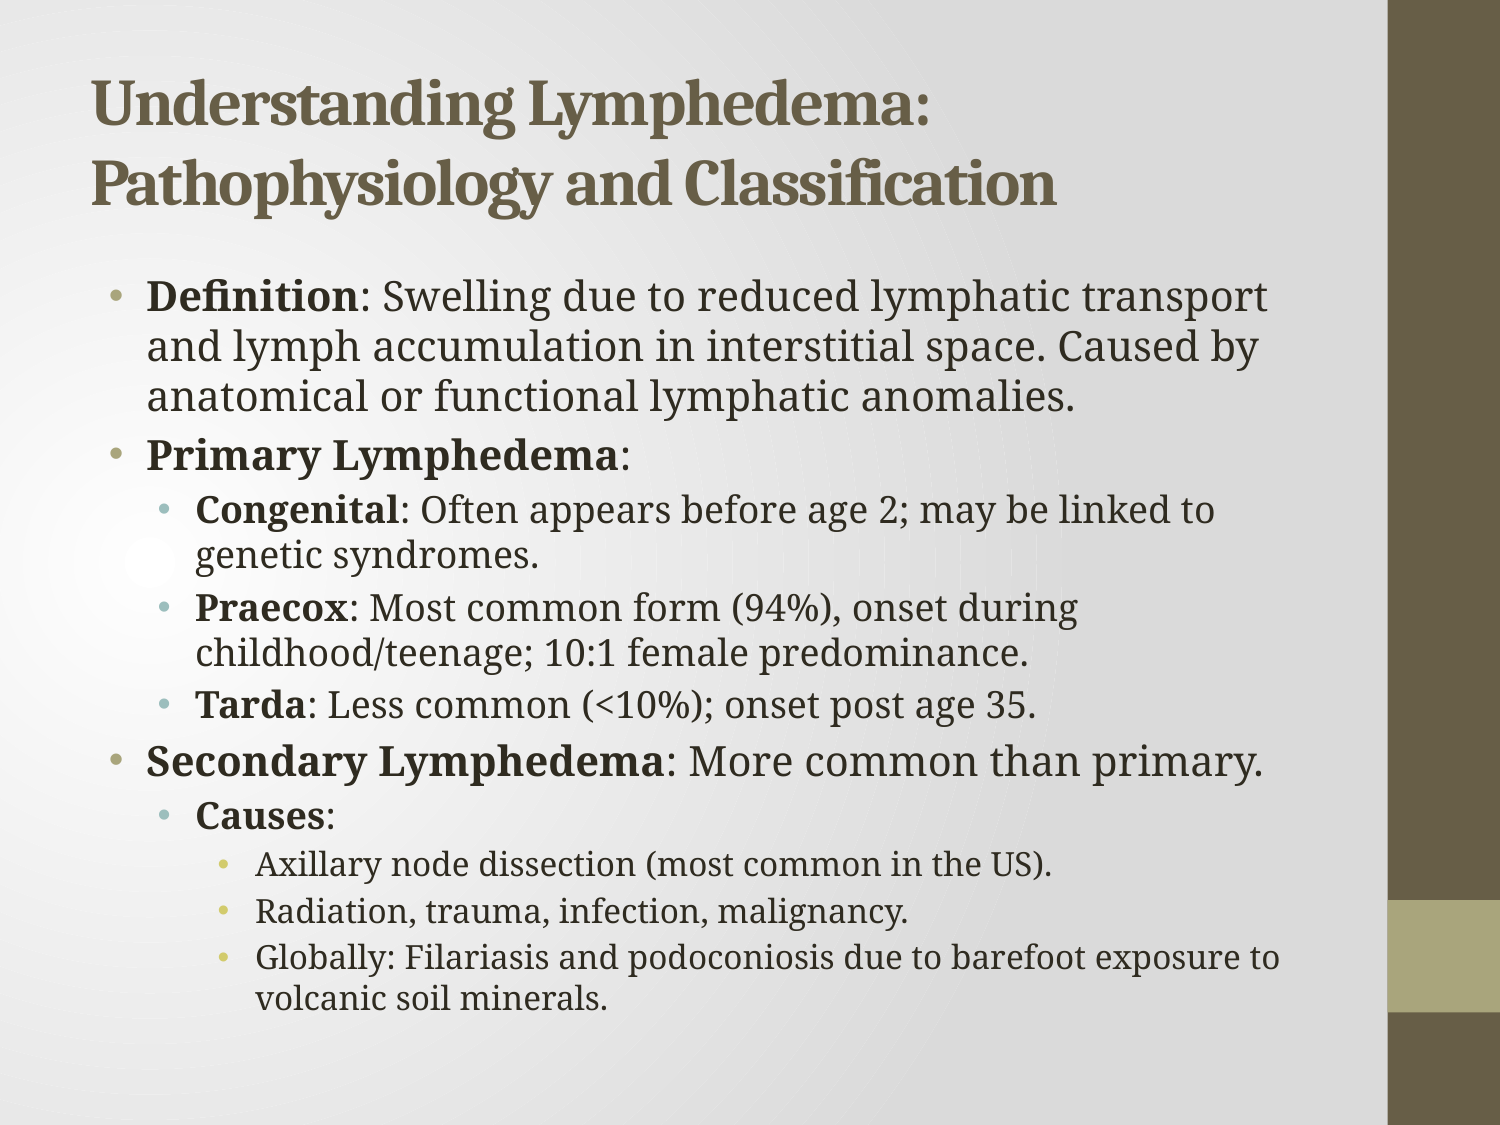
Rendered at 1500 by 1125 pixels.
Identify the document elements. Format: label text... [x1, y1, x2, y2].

title Understanding Lymphedema: Pathophysiology and Classification [75, 45, 1325, 233]
list Definition: Swelling due to reduced lymphatic transport and lymph accumulation in interstitial space. Caused by anatomical or functional lymphatic anomalies. Primary Lymphedema: Congenital: Often appears before age 2; may be linked to genetic syndromes. Praecox: Most common form (94%), onset during childhood/teenage; 10:1 female predominance. Tarda: Less common (<10%); onset post age 35. Secondary Lymphedema: More common than primary. Causes: Axillary node dissection (most common in the US). Radiation, trauma, infection, malignancy. Globally: Filariasis and podoconiosis due to barefoot exposure to volcanic soil minerals. [75, 262, 1325, 1050]
